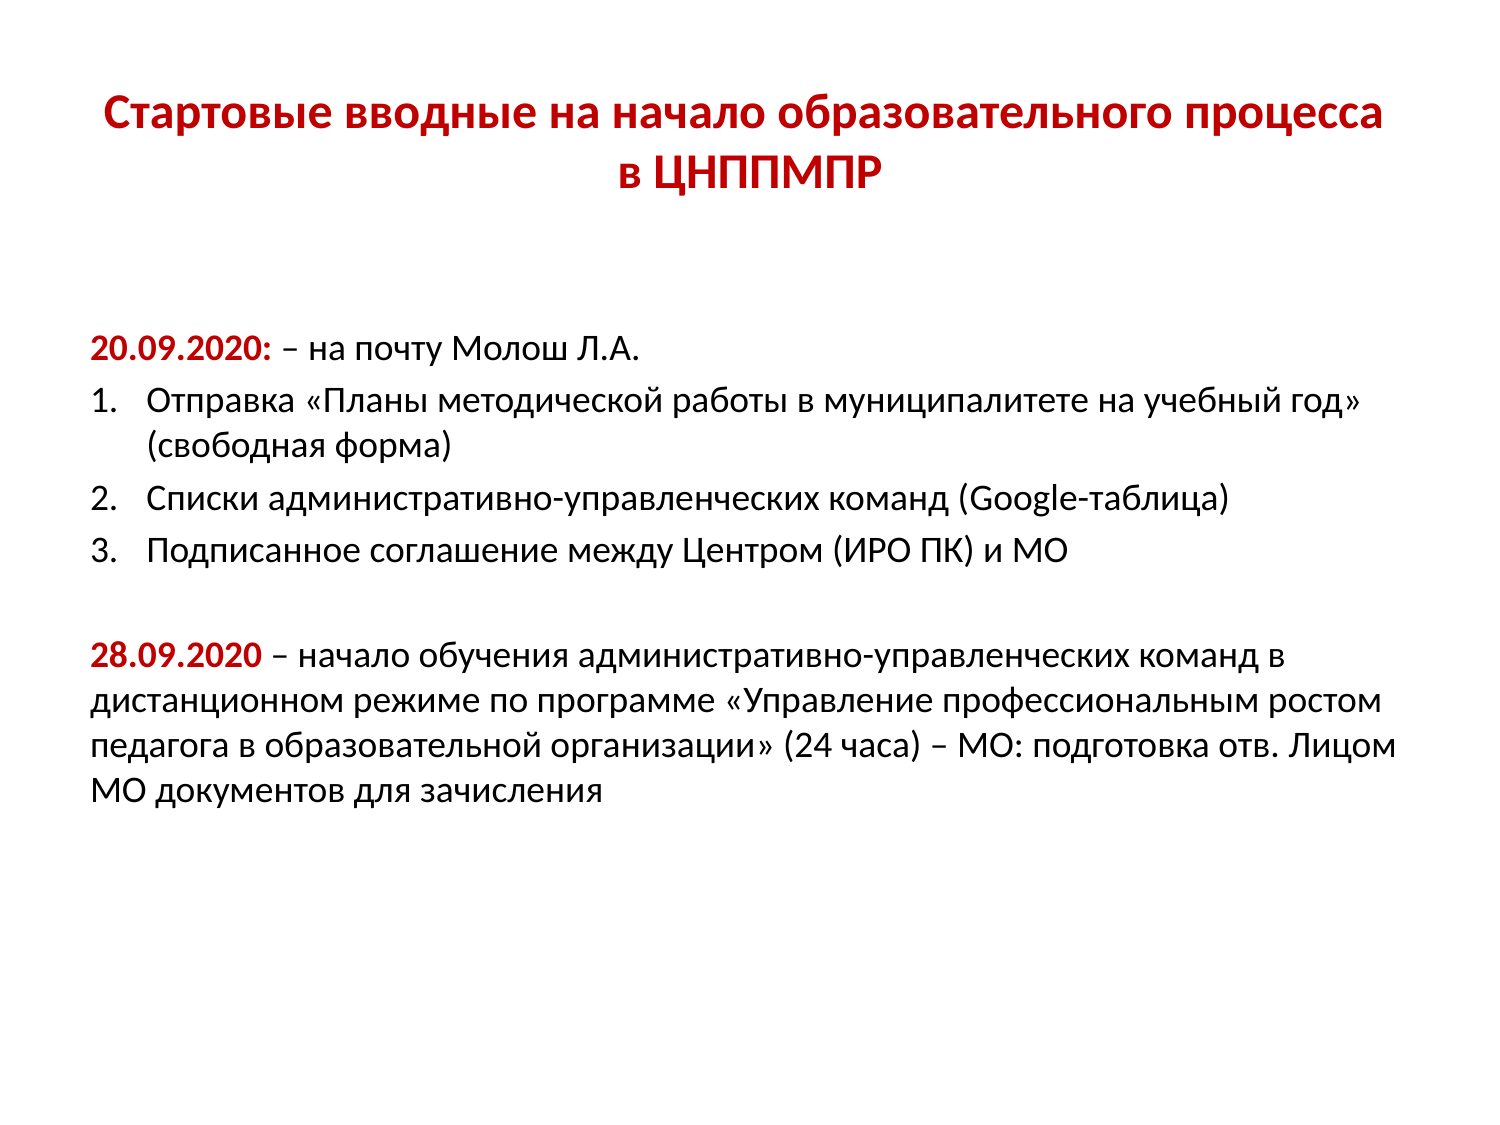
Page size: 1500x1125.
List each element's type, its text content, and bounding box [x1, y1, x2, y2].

list 20.09.2020: – на почту Молош Л.А. Отправка «Планы методической работы в муниципалитете на учебный год» (свободная форма) Списки административно-управленческих команд (Google-таблица) Подписанное соглашение между Центром (ИРО ПК) и МО 28.09.2020 – начало обучения административно-управленческих команд в дистанционном режиме по программе «Управление профессиональным ростом педагога в образовательной организации» (24 часа) – МО: подготовка отв. Лицом МО документов для зачисления [75, 262, 1425, 1005]
title Стартовые вводные на начало образовательного процесса в ЦНППМПР [75, 45, 1425, 233]
